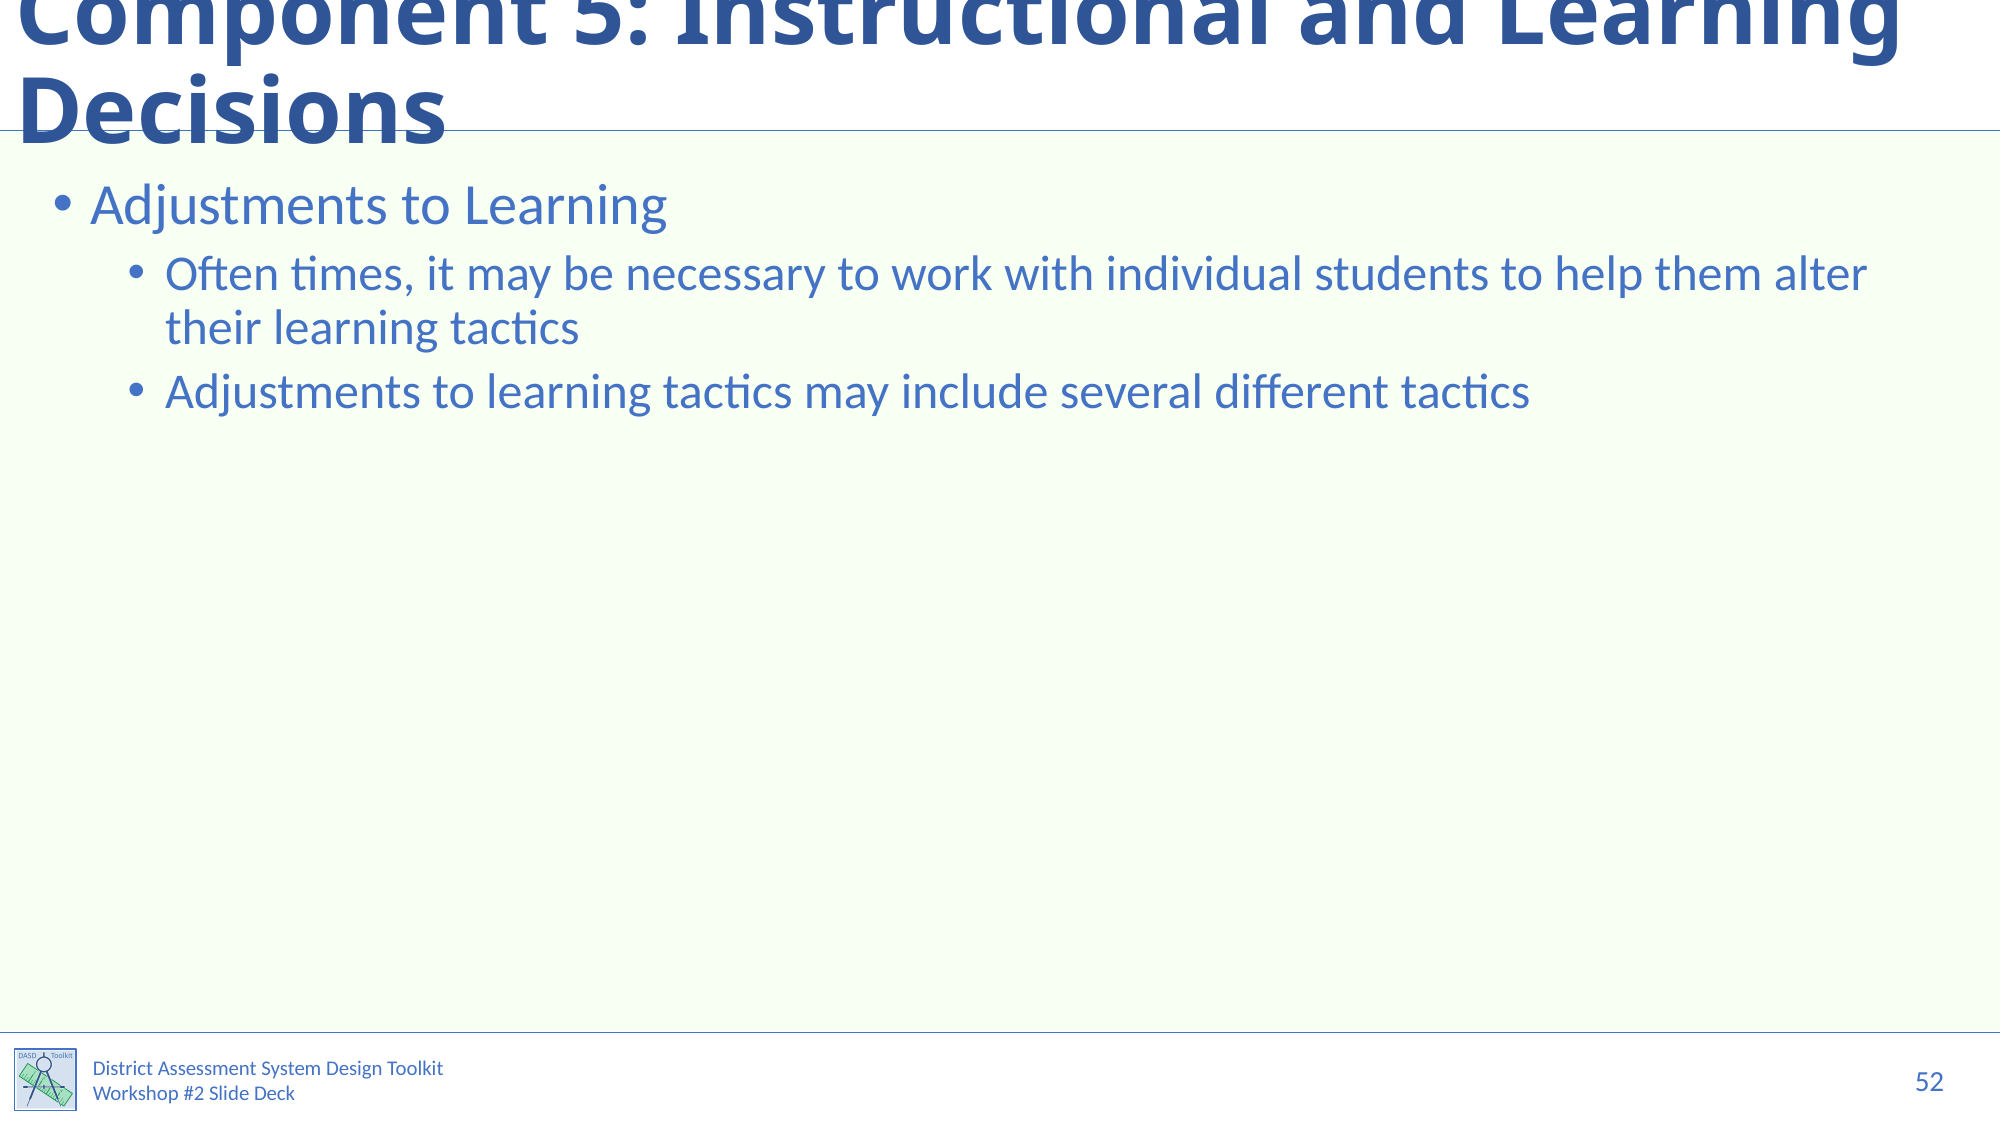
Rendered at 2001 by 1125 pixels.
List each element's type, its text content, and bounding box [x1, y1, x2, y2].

picture [15, 1050, 75, 1110]
title Component 5: Instructional and Learning Decisions [0, 0, 2000, 129]
list Adjustments to Learning Often times, it may be necessary to work with individual students to help them alter their learning tactics Adjustments to learning tactics may include several different tactics [37, 166, 1962, 1002]
